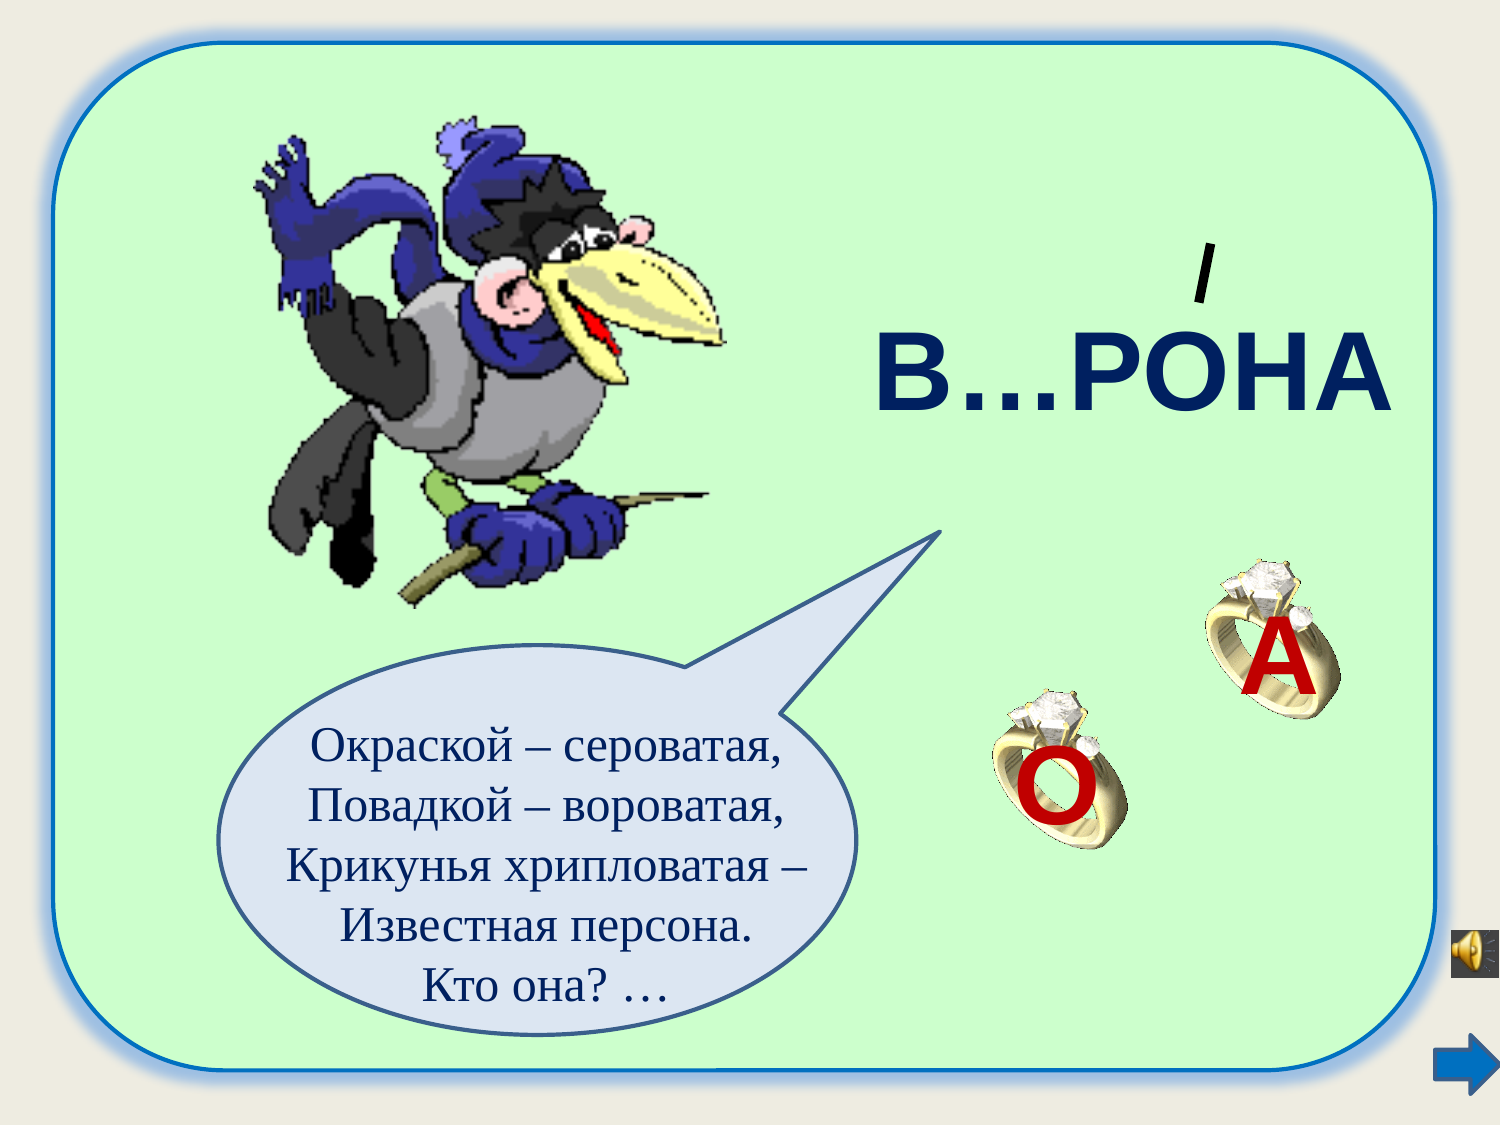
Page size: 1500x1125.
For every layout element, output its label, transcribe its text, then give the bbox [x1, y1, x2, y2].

text_box Окраской – сероватая, Повадкой – вороватая, Крикунья хрипловатая – Известная персона. Кто она? … [171, 704, 922, 1019]
picture [974, 680, 1152, 858]
text_box [50, 40, 1438, 1073]
picture [1186, 550, 1365, 729]
picture [1449, 928, 1500, 979]
text_box [305, 529, 942, 704]
text_box [1433, 1033, 1500, 1096]
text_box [856, 243, 1412, 443]
picture [253, 113, 727, 609]
text_box [403, 1019, 672, 1038]
